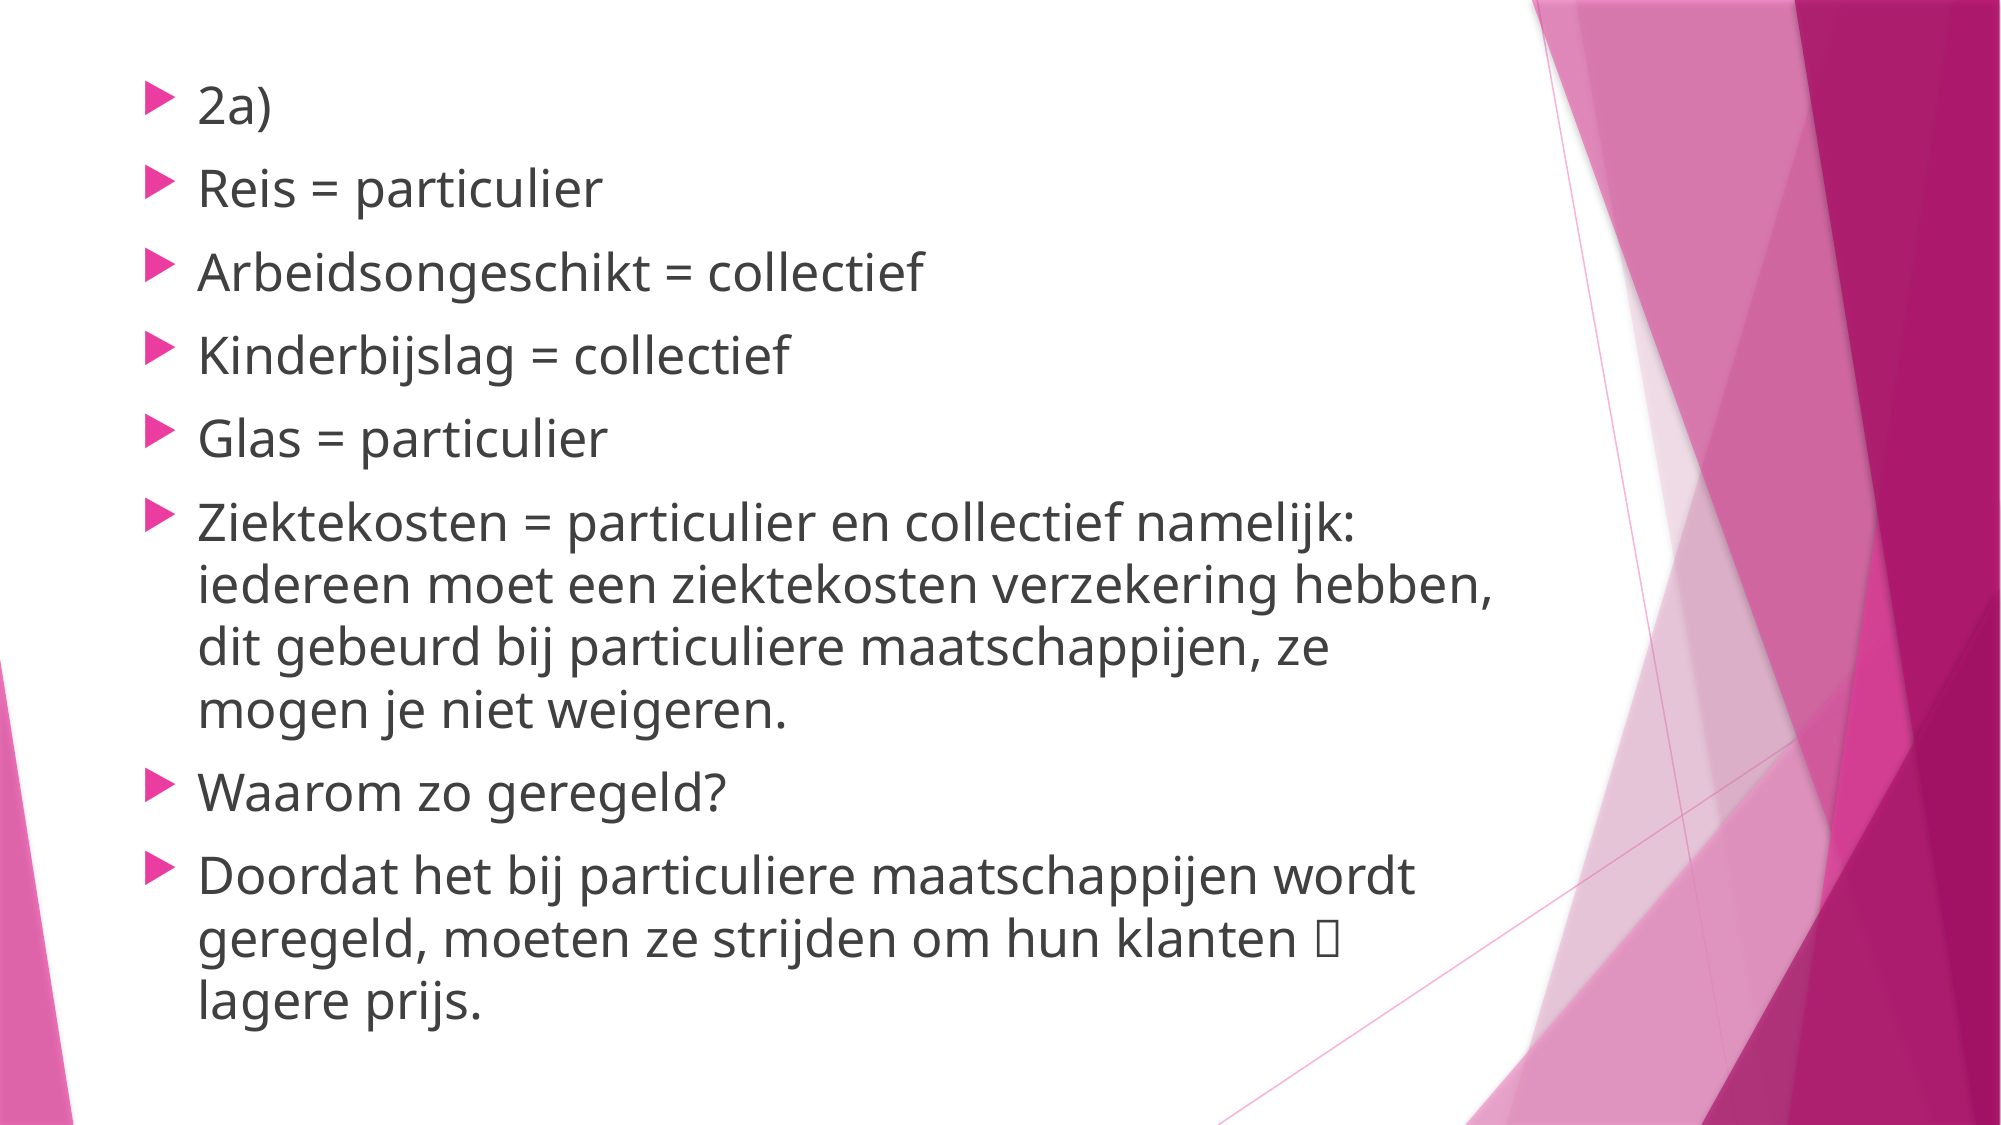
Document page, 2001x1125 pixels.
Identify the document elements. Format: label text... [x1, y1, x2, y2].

list 2a) Reis = particulier Arbeidsongeschikt = collectief Kinderbijslag = collectief Glas = particulier Ziektekosten = particulier en collectief namelijk: iedereen moet een ziektekosten verzekering hebben, dit gebeurd bij particuliere maatschappijen, ze mogen je niet weigeren. Waarom zo geregeld? Doordat het bij particuliere maatschappijen wordt geregeld, moeten ze strijden om hun klanten  lagere prijs. [126, 65, 1522, 1082]
